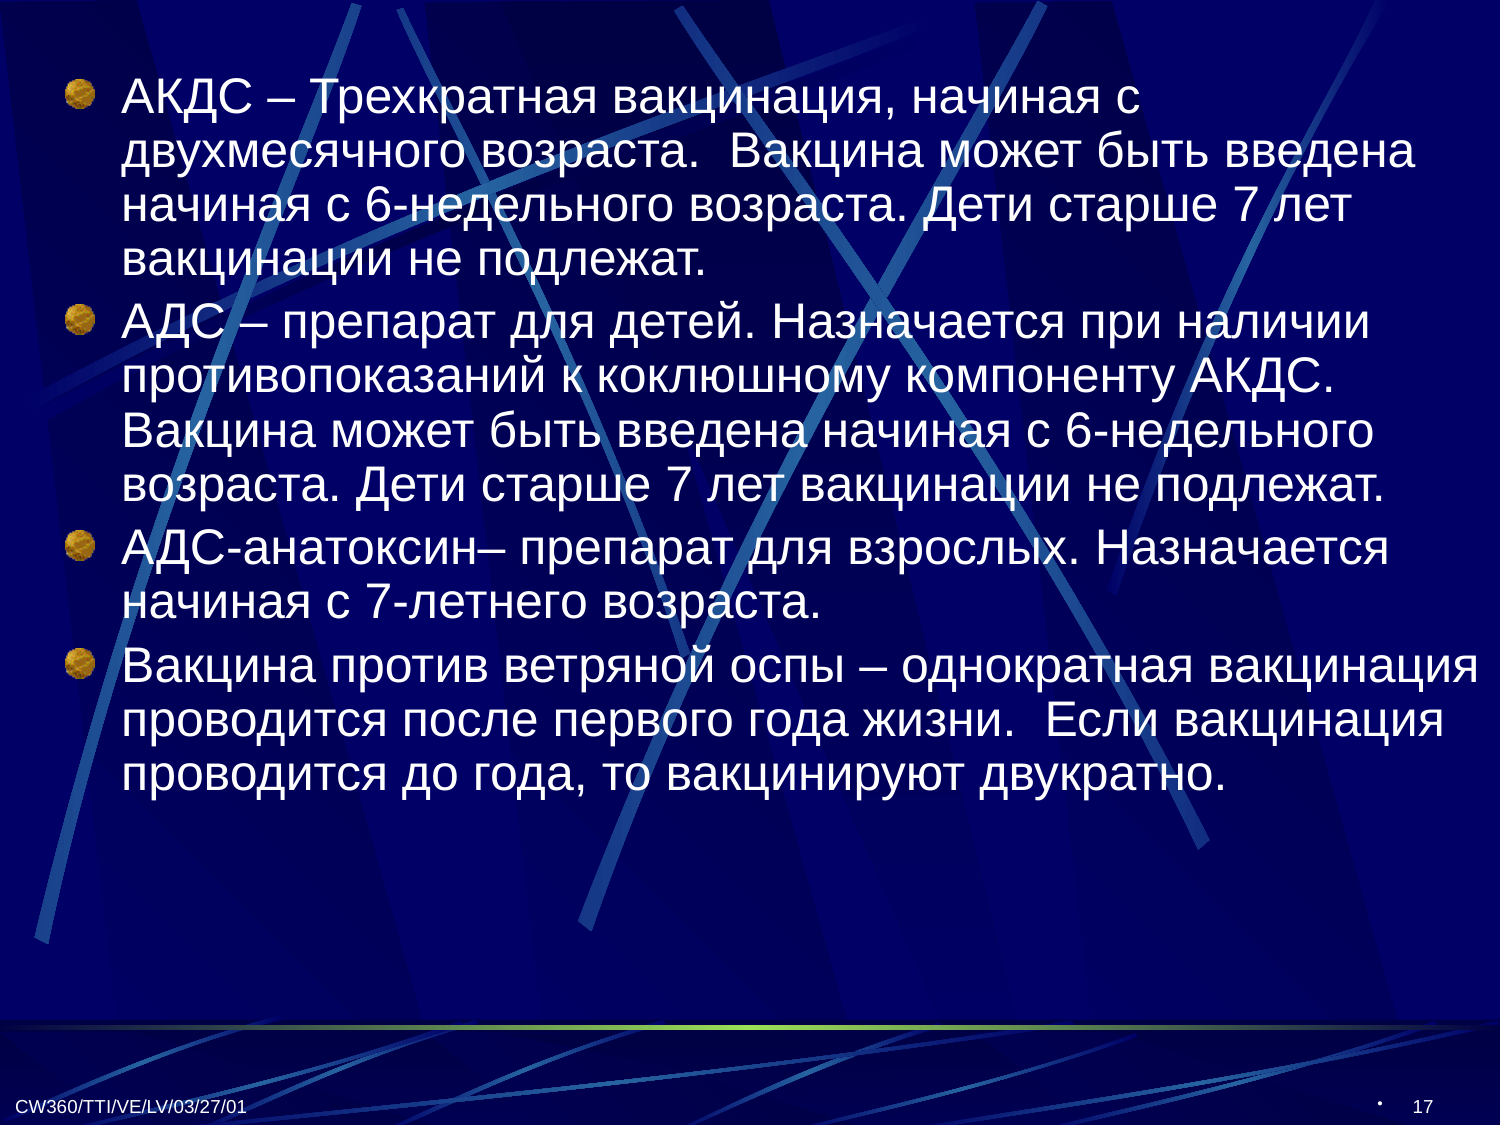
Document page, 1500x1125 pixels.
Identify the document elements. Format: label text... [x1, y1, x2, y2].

picture [65, 79, 95, 109]
list АКДС – Трехкратная вакцинация, начиная с двухмесячного возраста. Вакцина может быть введена начиная с 6-недельного возраста. Дети старше 7 лет вакцинации не подлежат. АДС – препарат для детей. Назначается при наличии противопоказаний к коклюшному компоненту АКДС. Вакцина может быть введена начиная с 6-недельного возраста. Дети старше 7 лет вакцинации не подлежат. АДС-анатоксин– препарат для взрослых. Назначается начиная с 7-летнего возраста. Вакцина против ветряной оспы – однократная вакцинация проводится после первого года жизни. Если вакцинация проводится до года, то вакцинируют двукратно. [49, 62, 1500, 1001]
picture [65, 530, 95, 561]
picture [65, 304, 95, 335]
footer CW360/TTI/VE/LV/03/27/01 [0, 1074, 401, 1125]
picture [65, 648, 95, 679]
